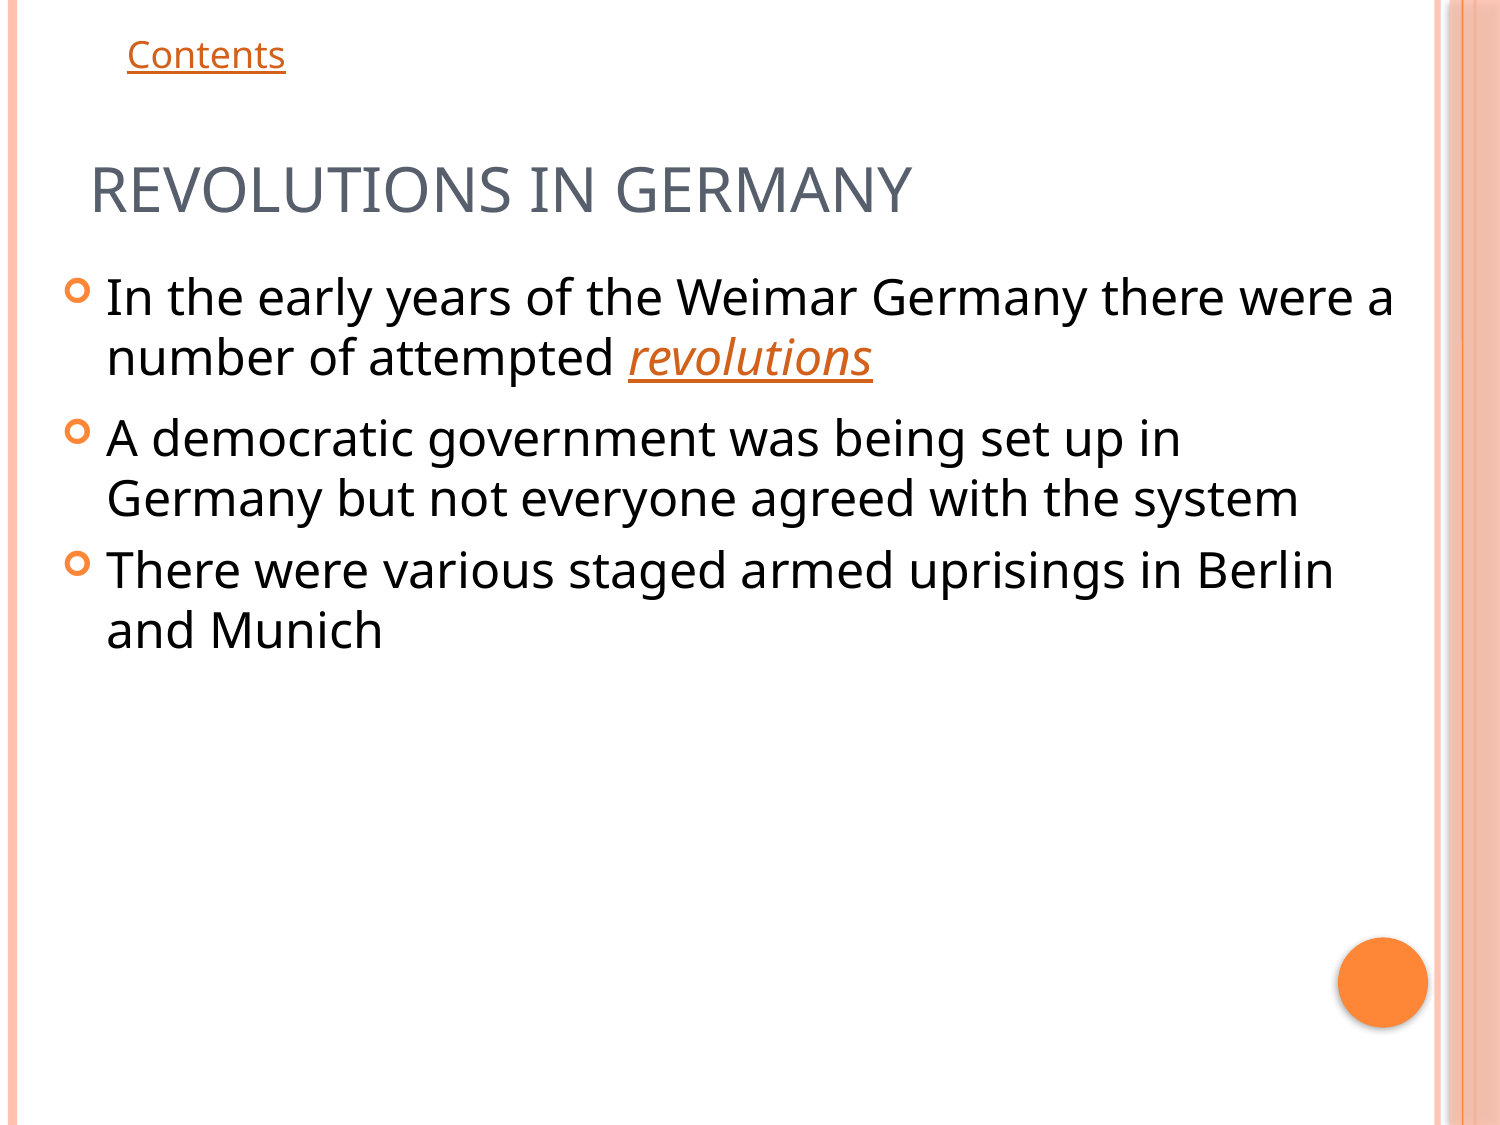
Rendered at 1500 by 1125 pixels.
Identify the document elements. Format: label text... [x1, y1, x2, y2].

title Revolutions in Germany [75, 45, 1300, 233]
list In the early years of the Weimar Germany there were a number of attempted revolutions A democratic government was being set up in Germany but not everyone agreed with the system There were various staged armed uprisings in Berlin and Munich [46, 257, 1419, 1091]
